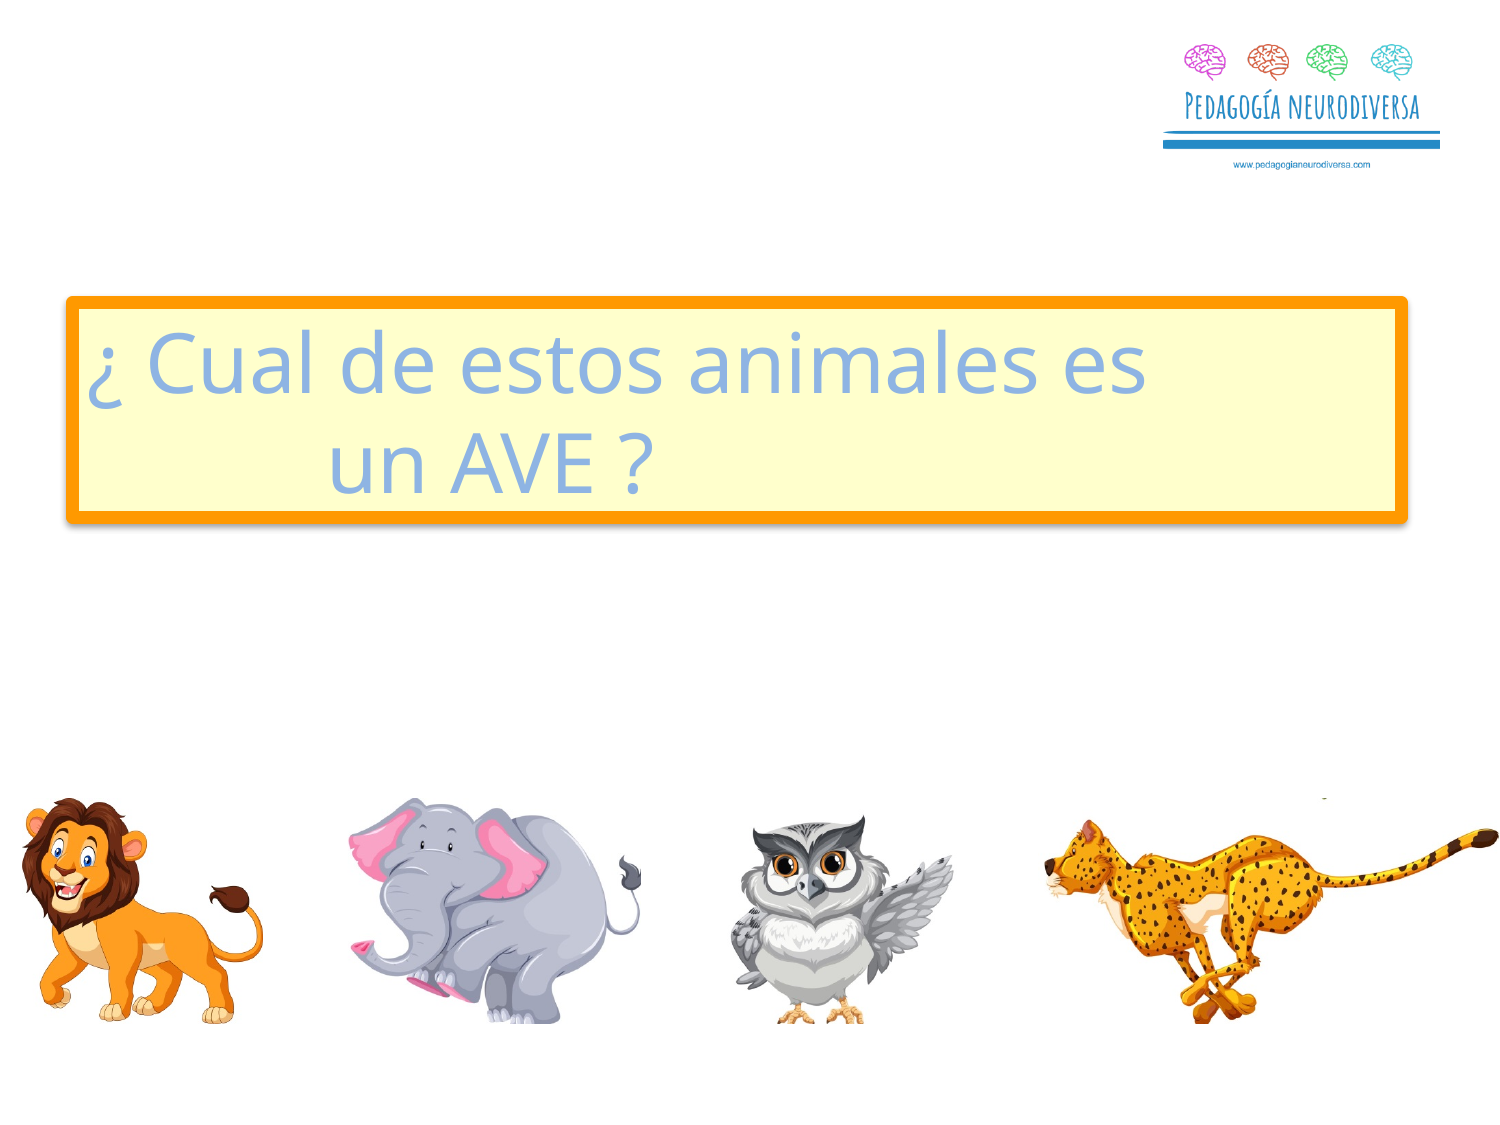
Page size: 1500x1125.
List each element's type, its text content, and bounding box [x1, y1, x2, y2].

picture [21, 798, 263, 1024]
picture [1037, 798, 1500, 1024]
picture [715, 798, 963, 1024]
picture [337, 798, 641, 1024]
text_box ¿ Cual de estos animales es un AVE ? [72, 302, 1402, 518]
picture [1163, 0, 1440, 215]
